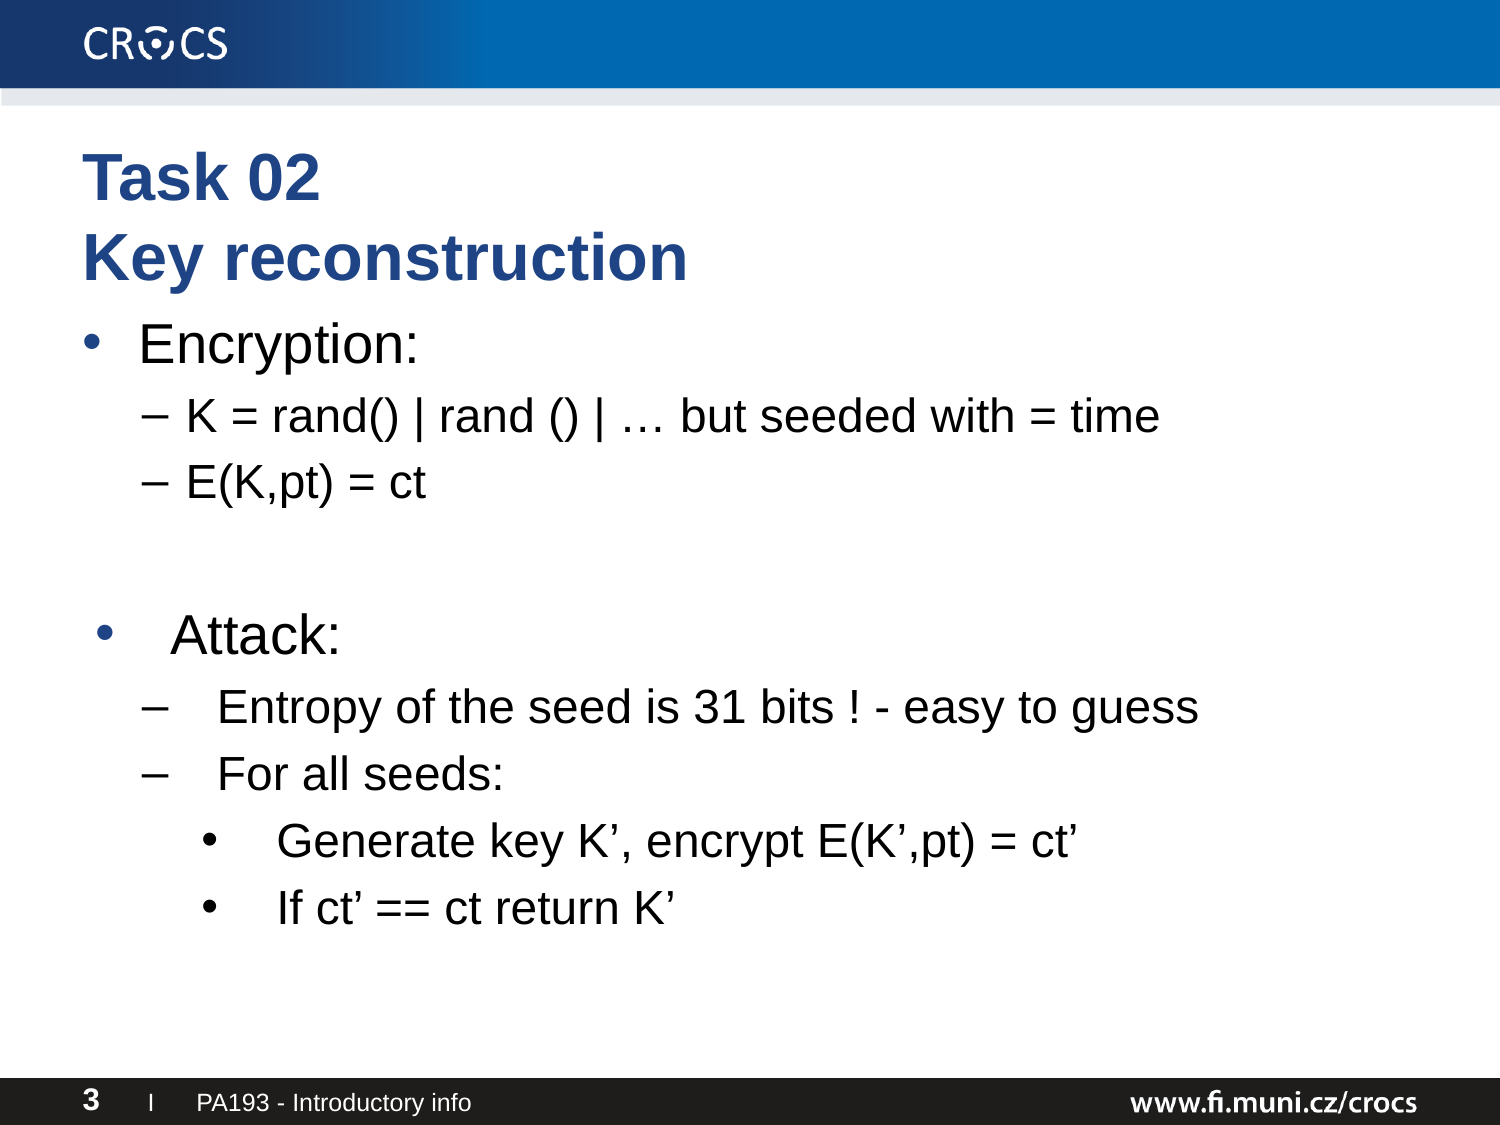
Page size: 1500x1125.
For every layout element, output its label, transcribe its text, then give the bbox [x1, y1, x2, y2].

picture [0, 0, 1500, 1125]
slide_number 3 [82, 1078, 147, 1125]
footer I PA193 - Introductory info [147, 1078, 623, 1125]
title Task 02 Key reconstruction [82, 148, 1433, 279]
list Encryption: K = rand() | rand () | … but seeded with = time E(K,pt) = ct Attack: Entropy of the seed is 31 bits ! - easy to guess For all seeds: Generate key K’, encrypt E(K’,pt) = ct’ If ct’ == ct return K’ [82, 307, 1433, 988]
